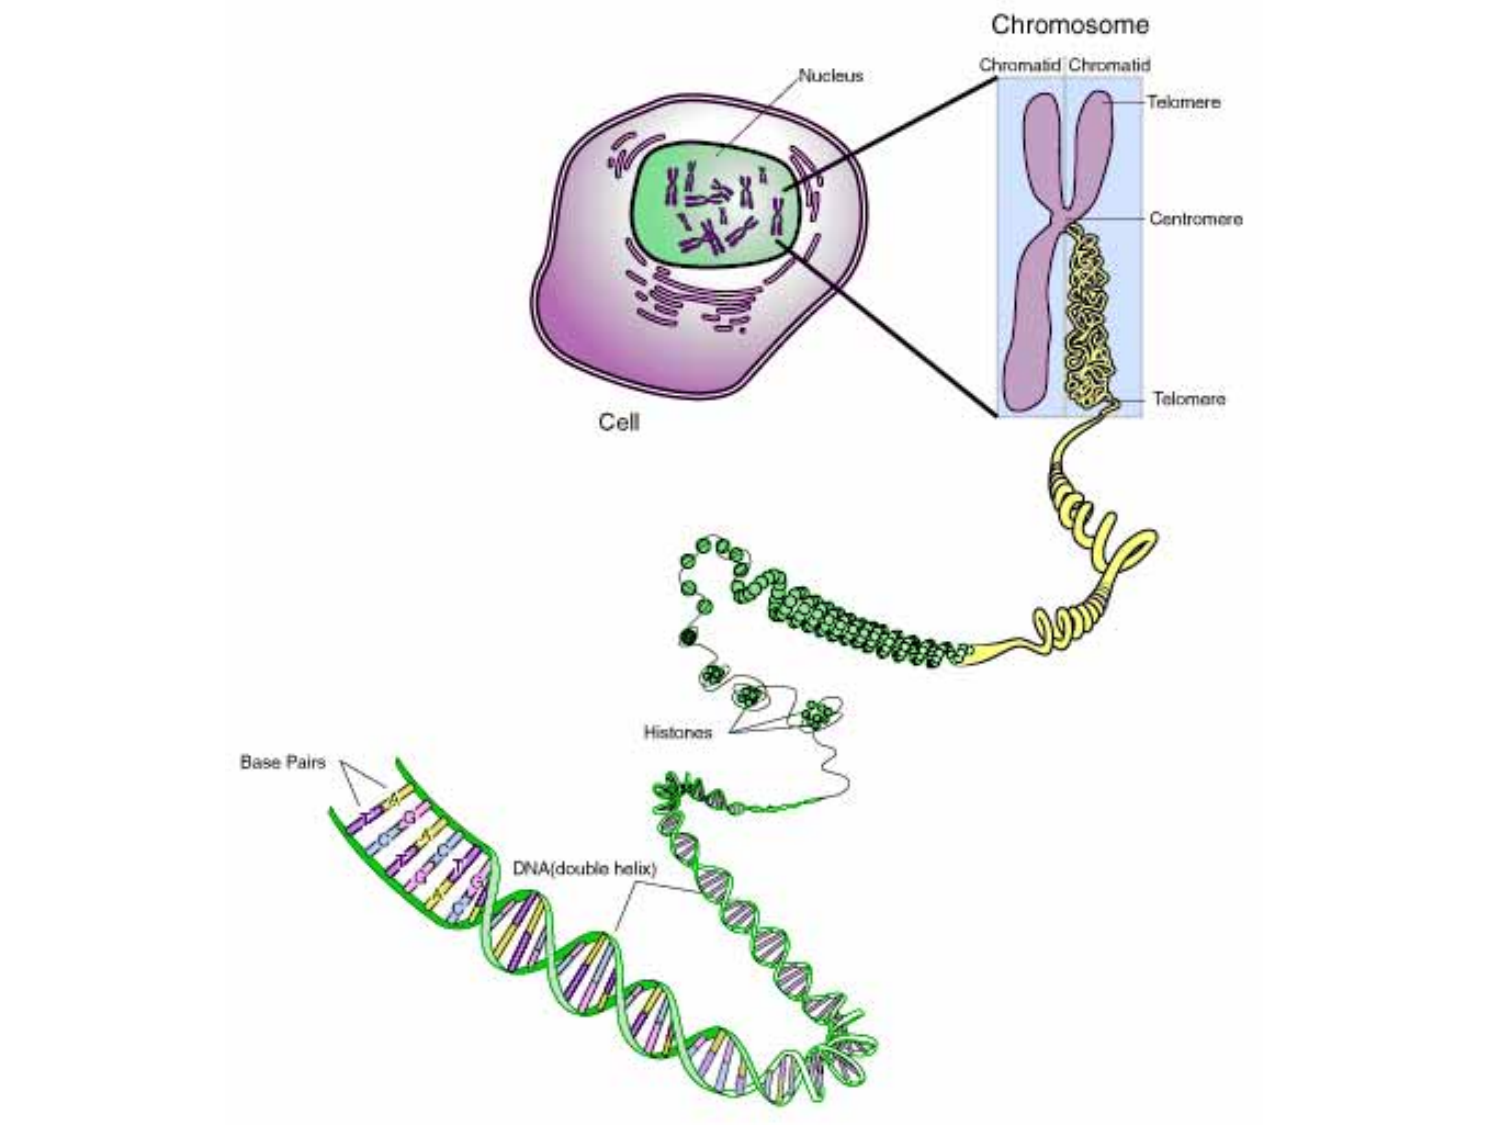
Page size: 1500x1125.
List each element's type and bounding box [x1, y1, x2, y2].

picture [224, 0, 1263, 1125]
